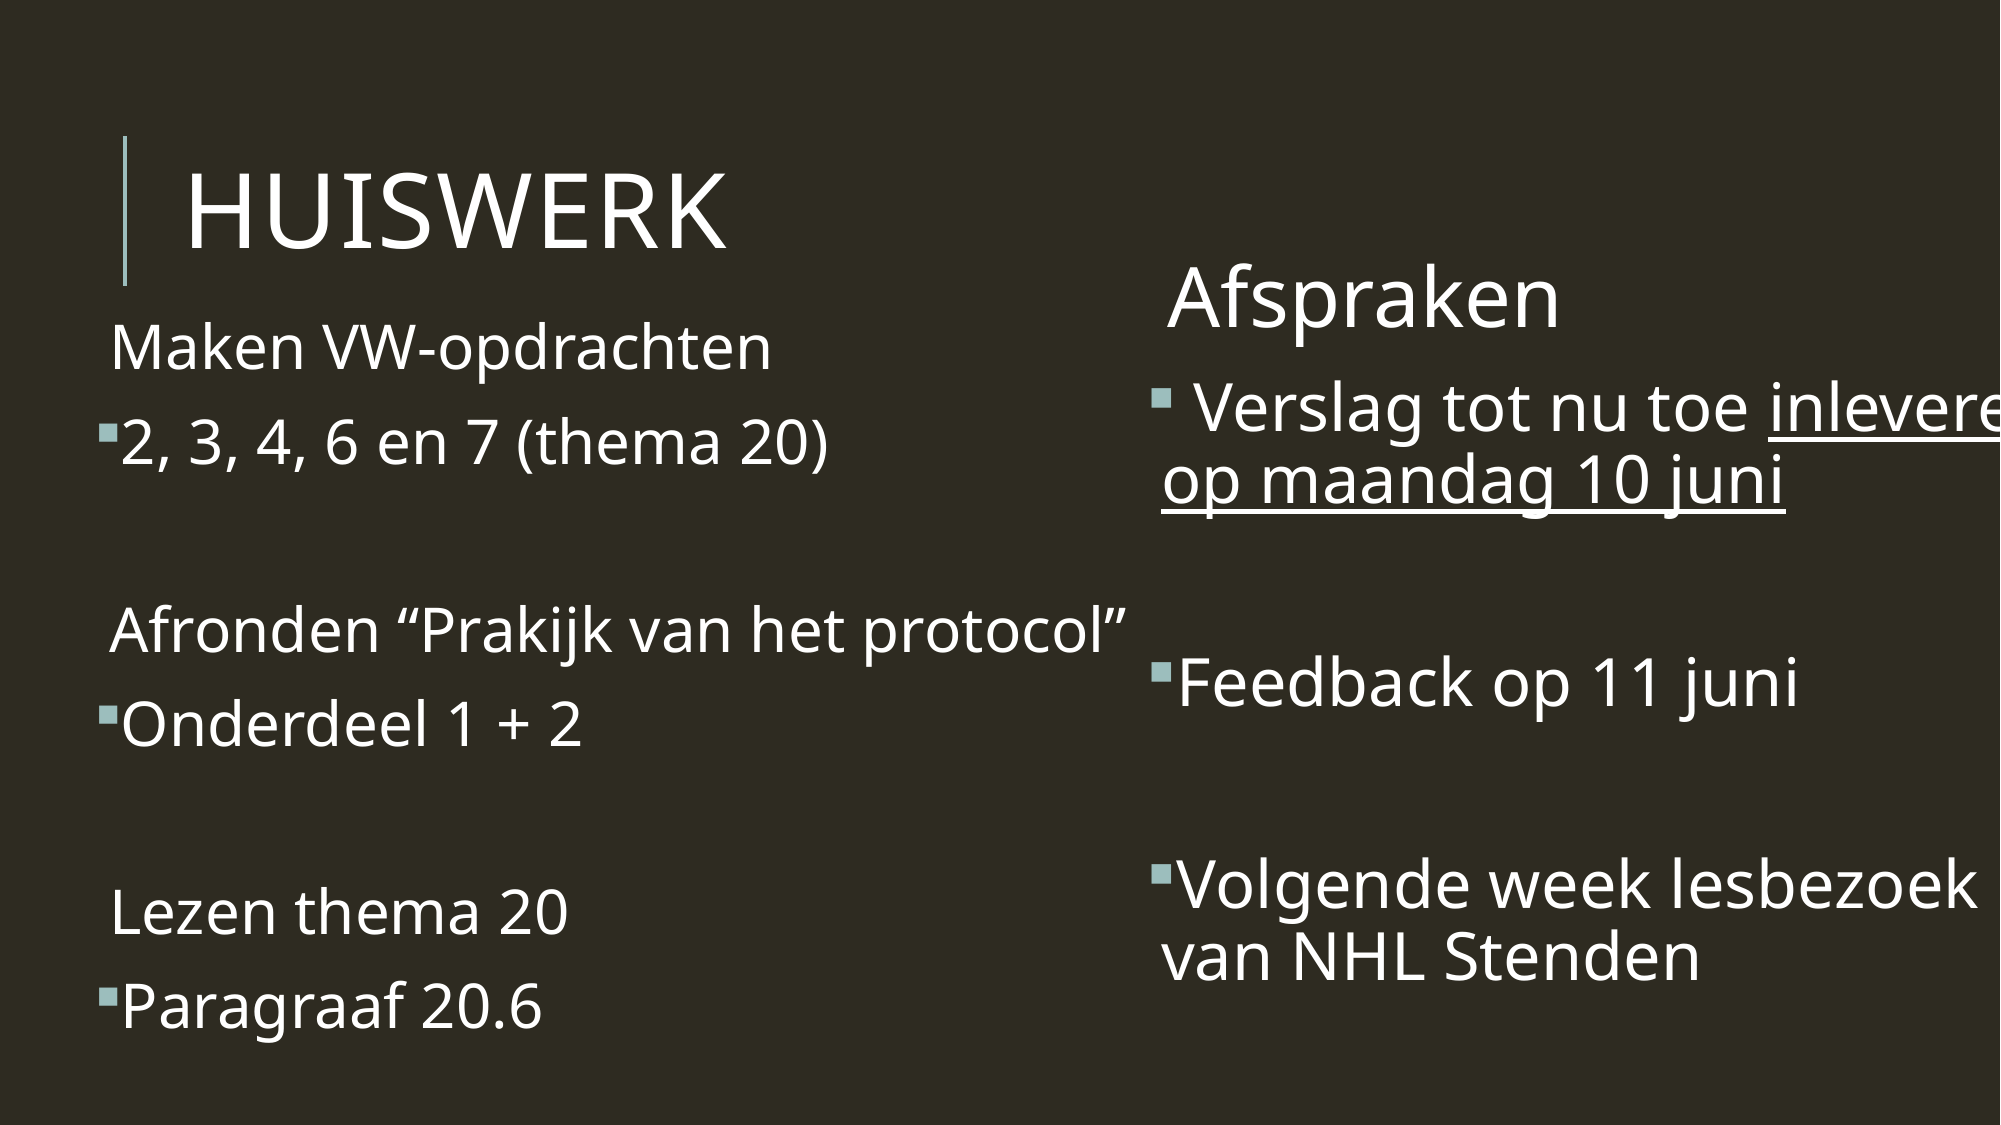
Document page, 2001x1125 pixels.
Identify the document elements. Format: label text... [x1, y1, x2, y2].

list Afspraken Verslag tot nu toe inleveren op maandag 10 juni Feedback op 11 juni Volgende week lesbezoek van NHL Stenden [1138, 247, 2000, 1063]
title Huiswerk [168, 96, 1763, 309]
list Maken VW-opdrachten 2, 3, 4, 6 en 7 (thema 20) Afronden “Prakijk van het protocol” Onderdeel 1 + 2 Lezen thema 20 Paragraaf 20.6 [86, 309, 1139, 1110]
